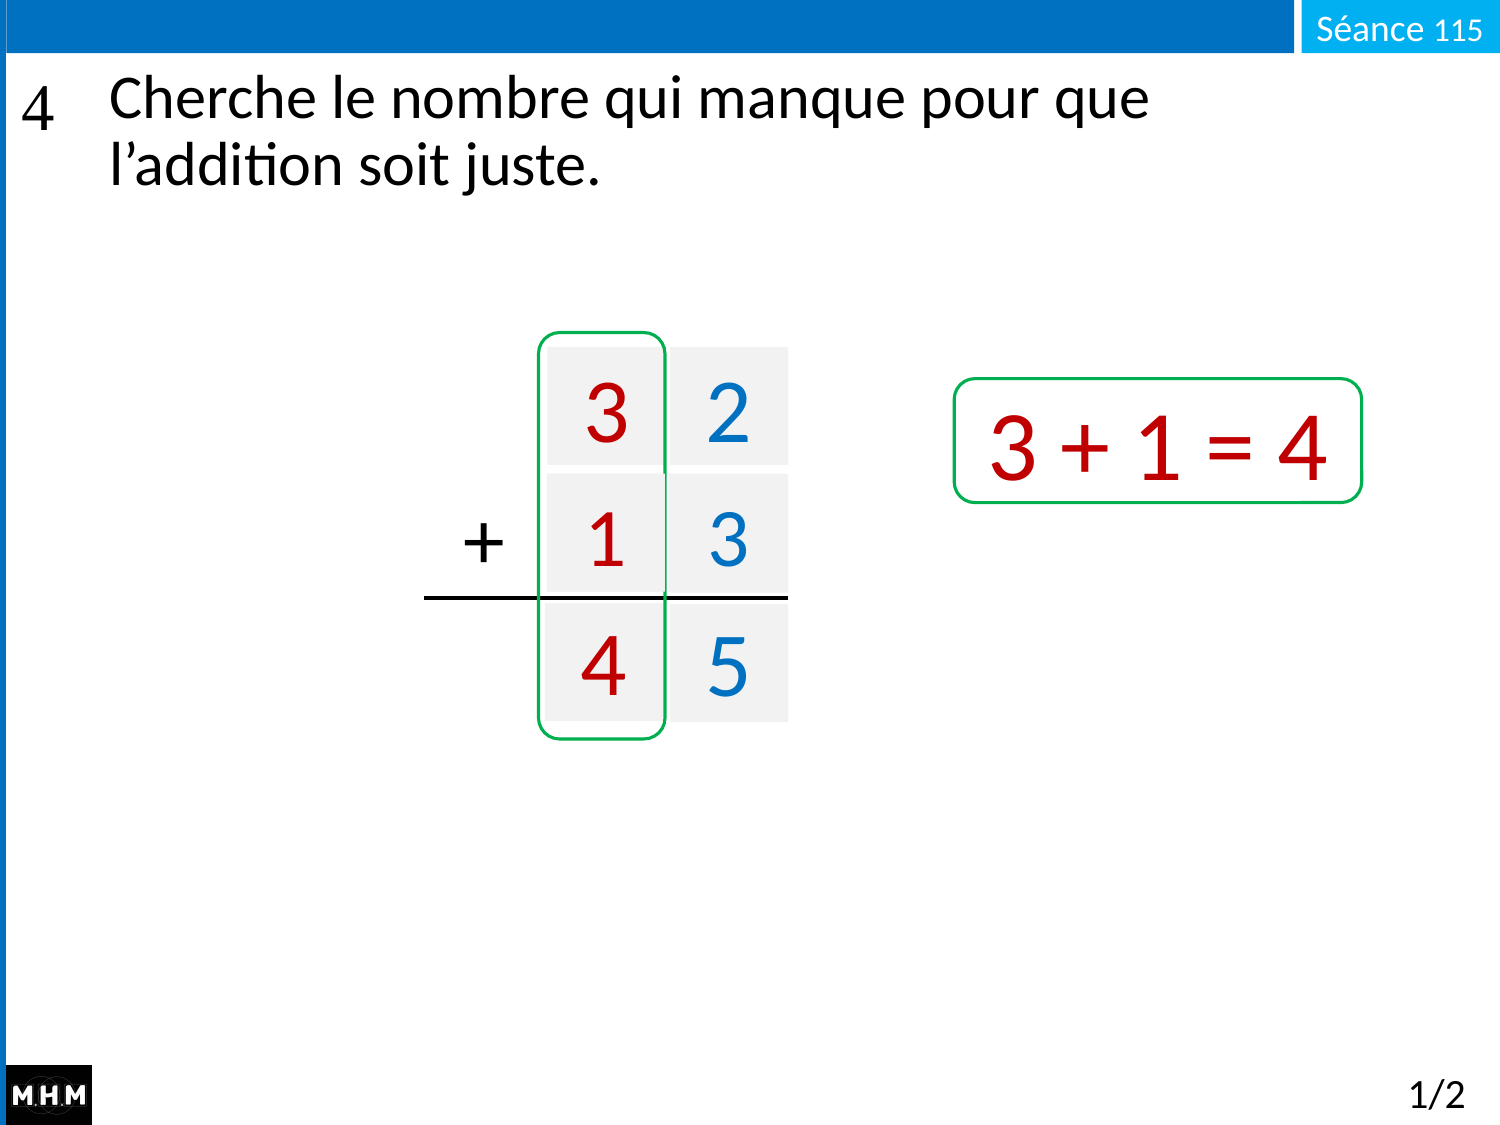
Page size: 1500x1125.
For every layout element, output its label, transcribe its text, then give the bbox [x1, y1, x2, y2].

title Cherche le nombre qui manque pour que l’addition soit juste. [94, 57, 1389, 208]
text_box 1 [546, 473, 666, 593]
text_box 2 [669, 346, 789, 466]
text_box [537, 599, 667, 741]
list 1/2 [1373, 1064, 1500, 1125]
text_box [537, 331, 667, 597]
text_box 3 [668, 473, 788, 593]
text_box 5 [669, 603, 789, 723]
text_box + [424, 472, 537, 596]
picture [6, 1065, 92, 1125]
text_box 3 + 1 = 4 [953, 377, 1363, 504]
